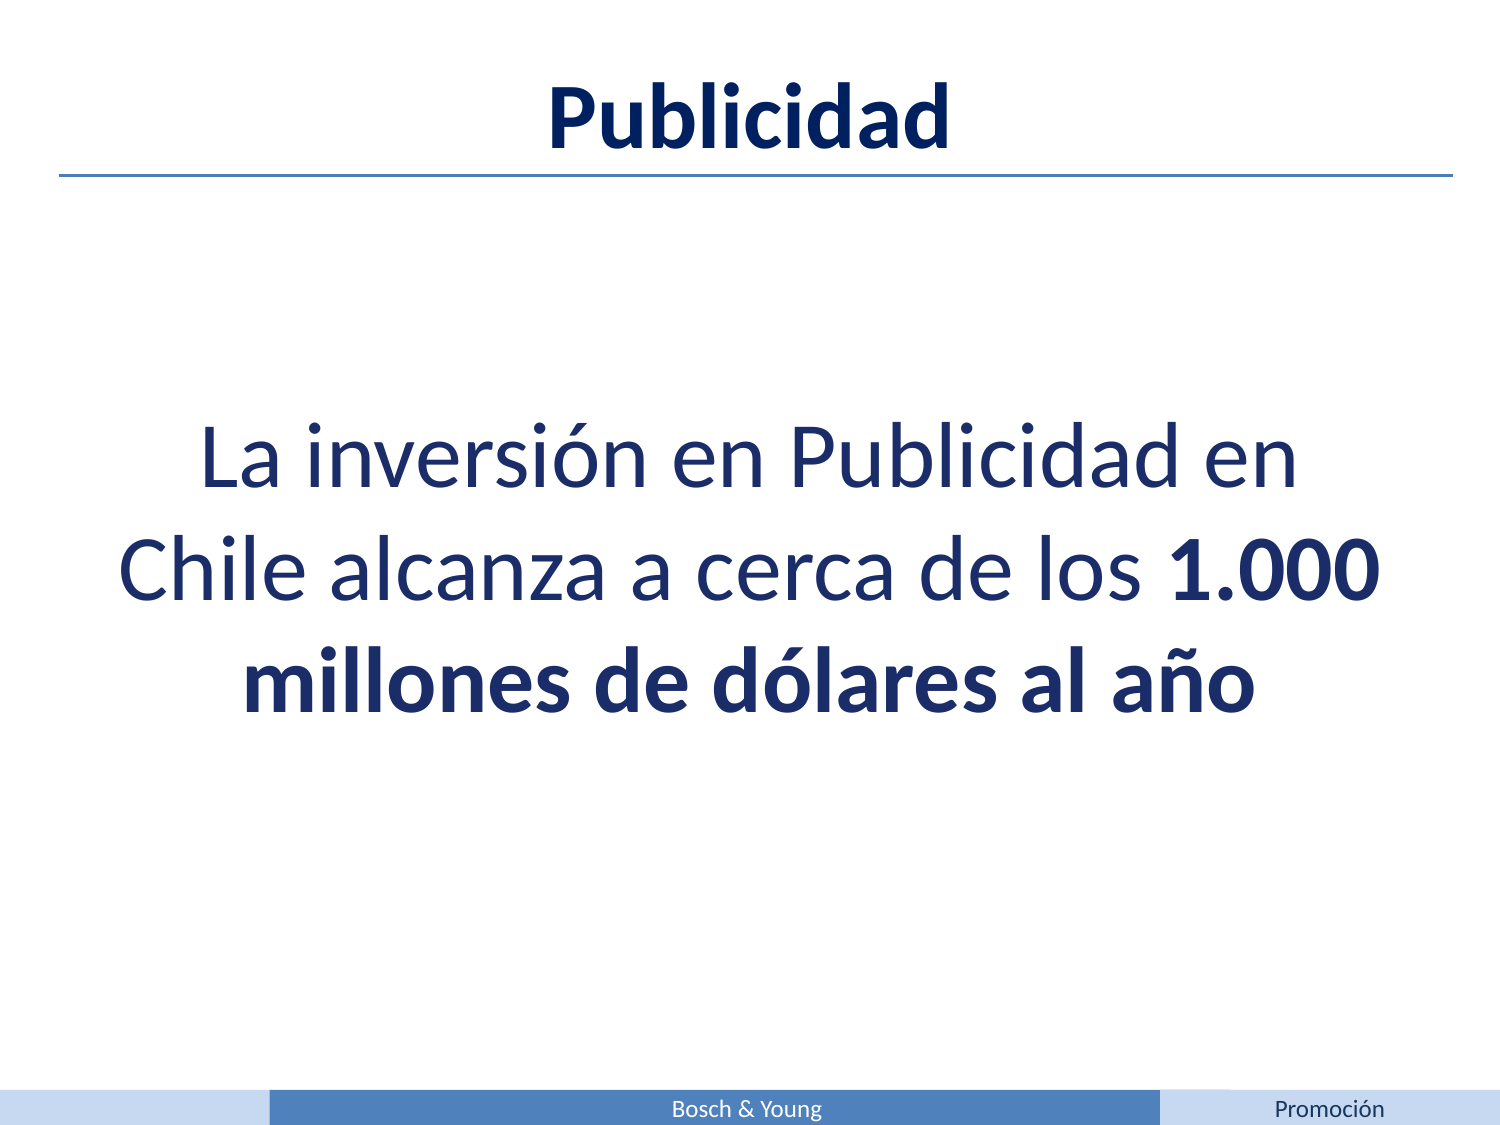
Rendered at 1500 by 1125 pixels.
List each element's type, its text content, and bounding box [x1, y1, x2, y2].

text_box Publicidad [35, 47, 1465, 175]
text_box [0, 1088, 272, 1125]
text_box La inversión en Publicidad en Chile alcanza a cerca de los 1.000 millones de dólares al año [81, 386, 1418, 739]
text_box Promoción [1158, 1088, 1500, 1125]
text_box Bosch & Young [272, 1088, 1158, 1125]
